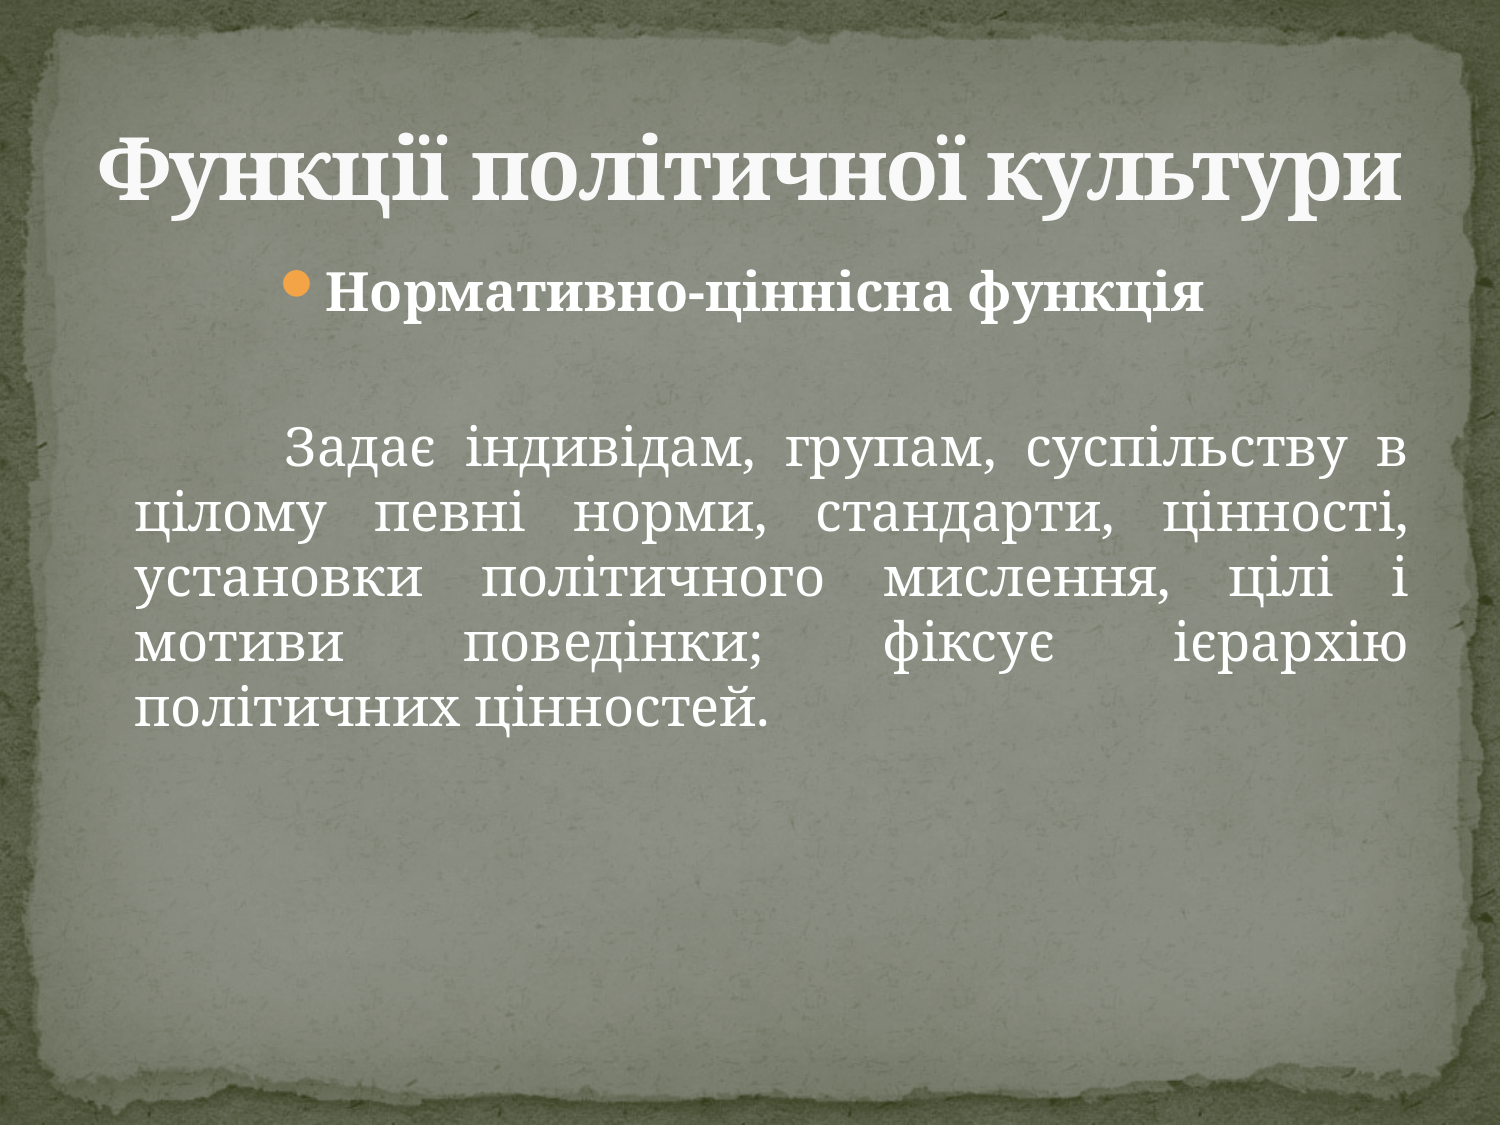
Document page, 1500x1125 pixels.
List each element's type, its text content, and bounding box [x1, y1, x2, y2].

title Функції політичної культури [74, 24, 1425, 225]
list Нормативно-ціннісна функція Задає індивідам, групам, суспільству в цілому певні норми, стандарти, цінності, установки політичного мислення, цілі і мотиви поведінки; фіксує ієрархію політичних цінностей. [75, 249, 1425, 1000]
